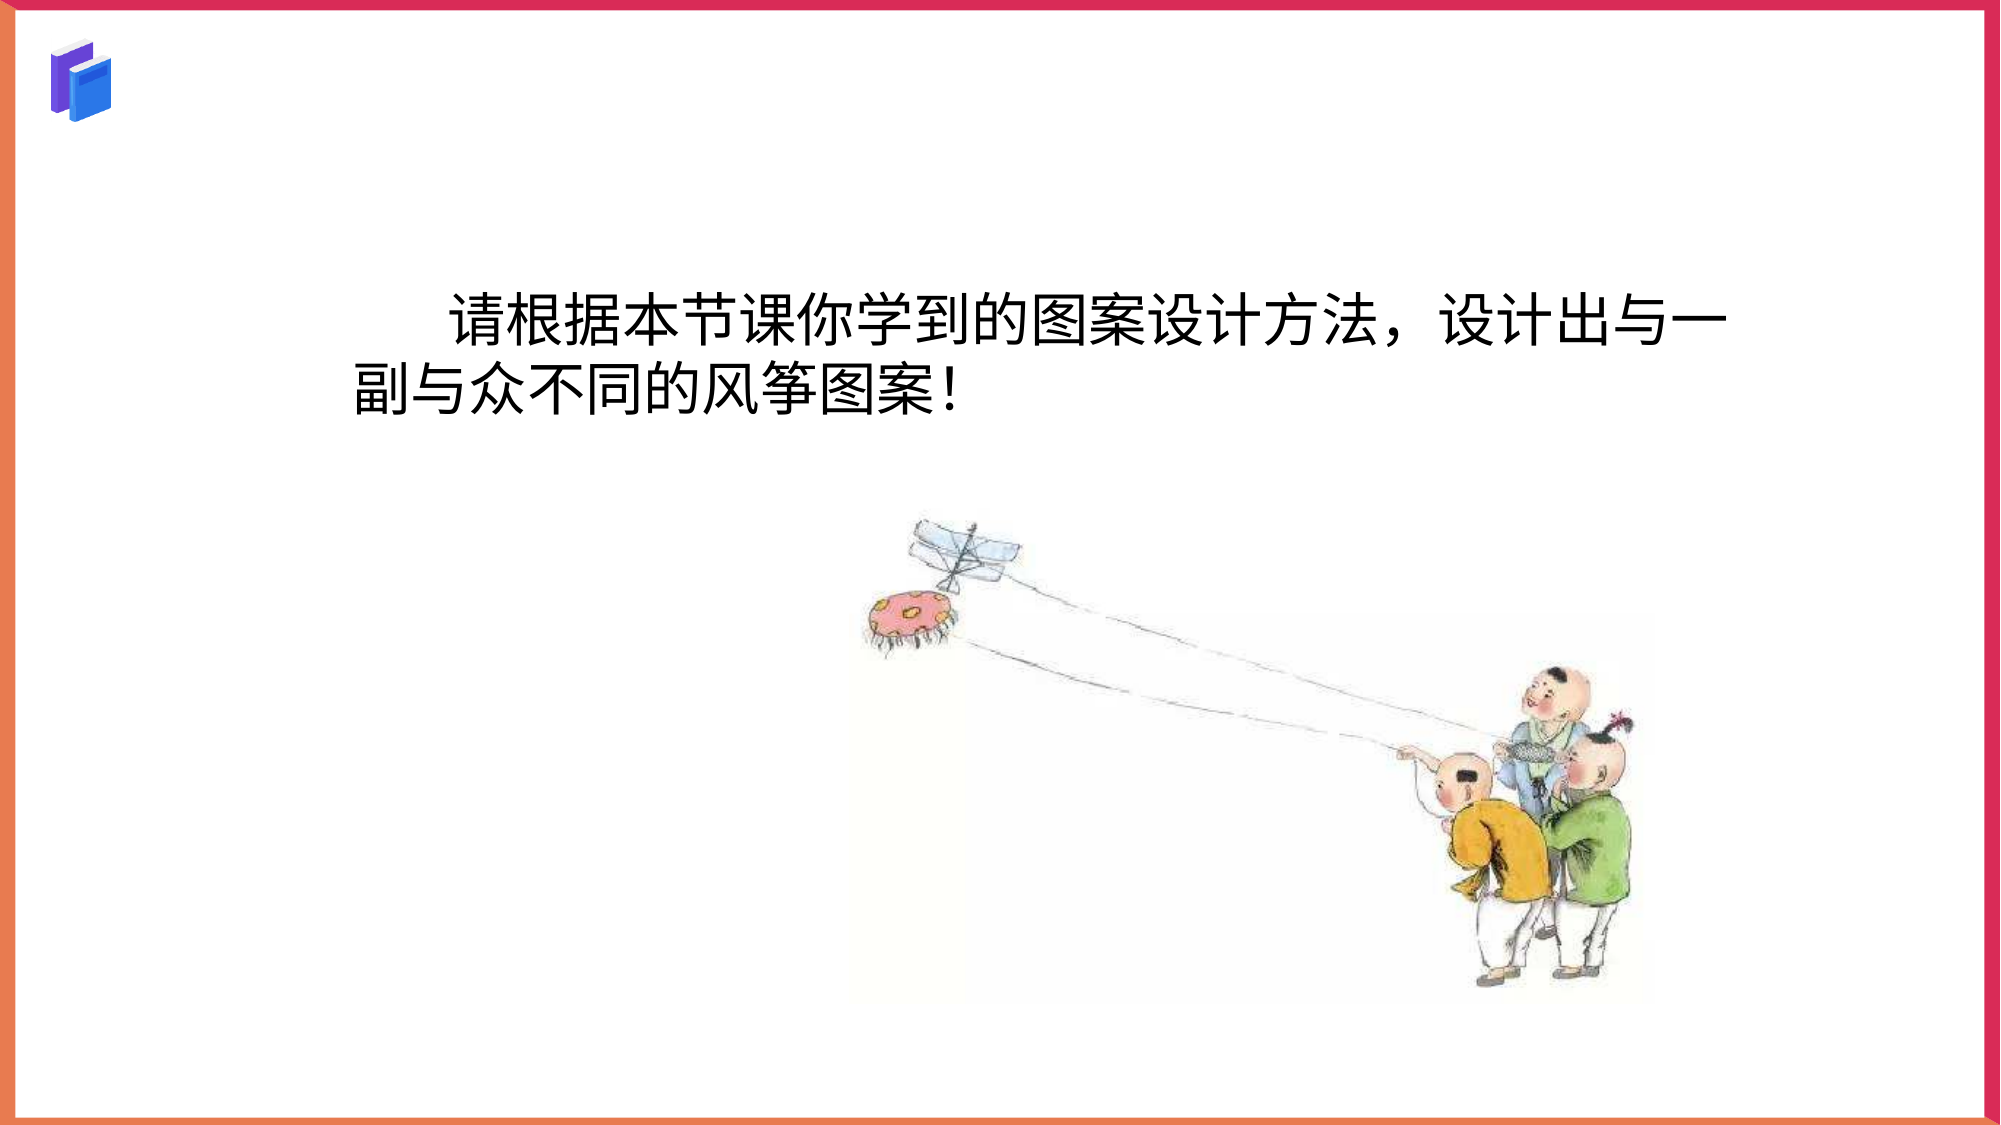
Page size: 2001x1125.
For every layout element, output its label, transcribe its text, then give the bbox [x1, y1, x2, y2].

picture [51, 38, 111, 122]
picture [849, 474, 1655, 1004]
list 请根据本节课你学到的图案设计方法，设计出与一副与众不同的风筝图案！ [299, 262, 1751, 494]
